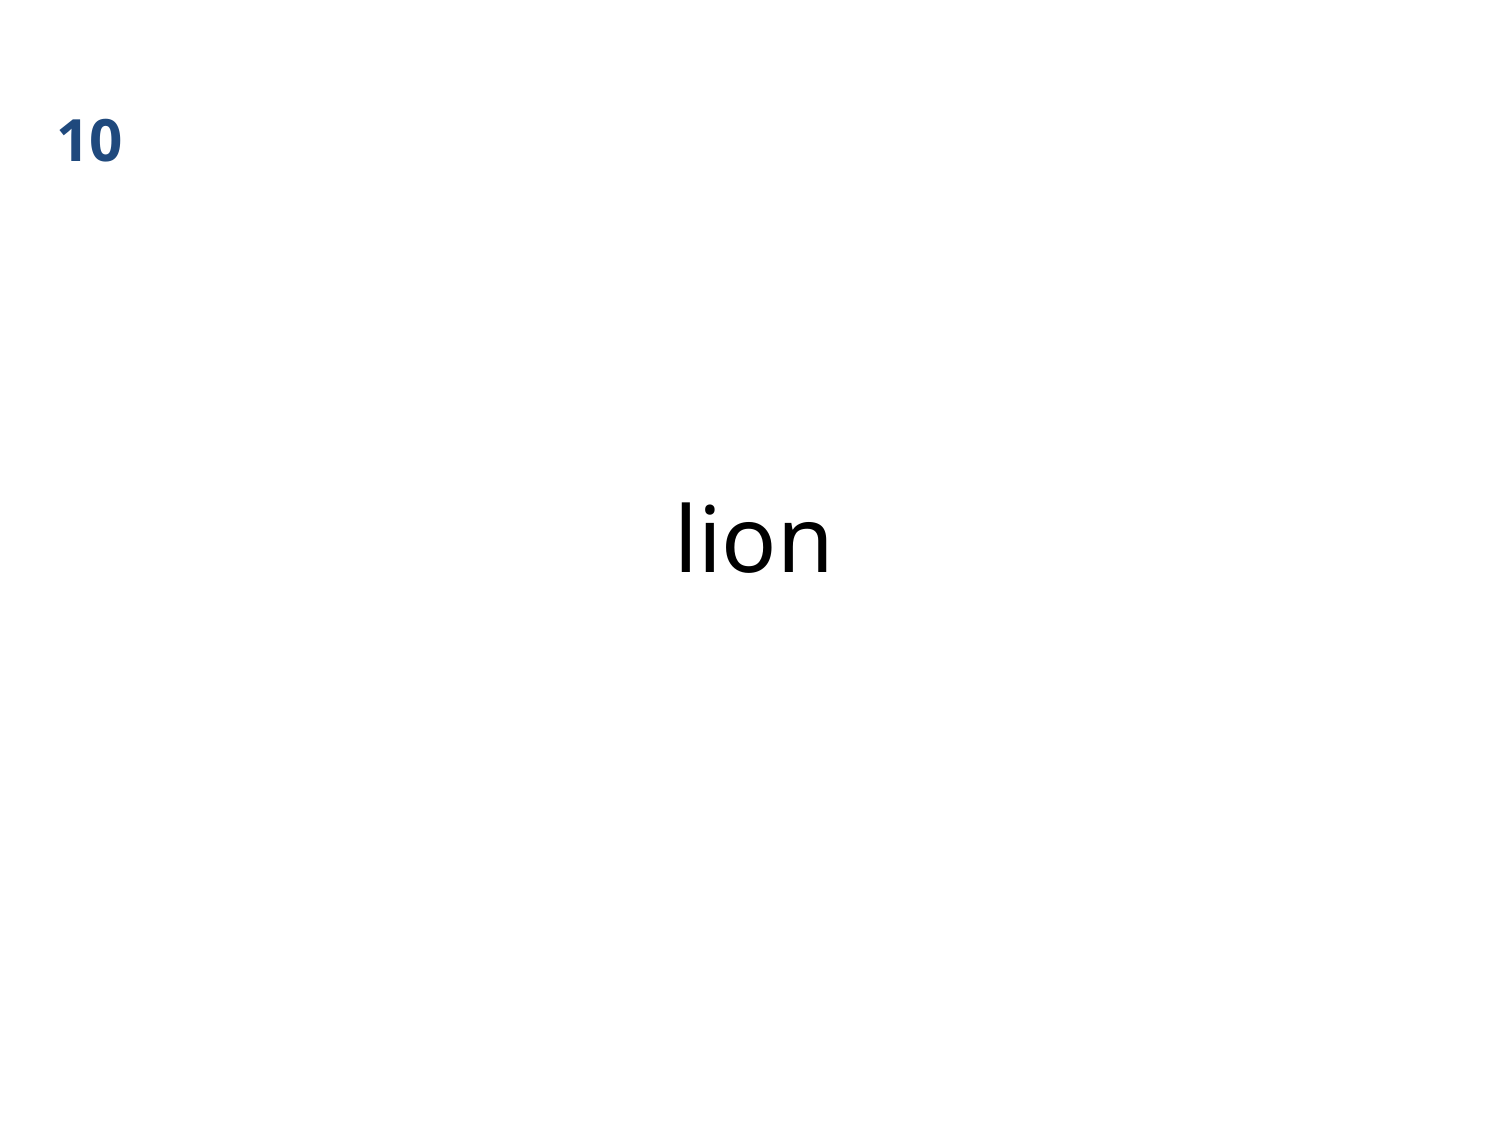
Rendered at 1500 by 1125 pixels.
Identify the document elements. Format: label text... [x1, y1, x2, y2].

text_box 10 [41, 95, 143, 180]
text_box lion [303, 473, 1206, 599]
